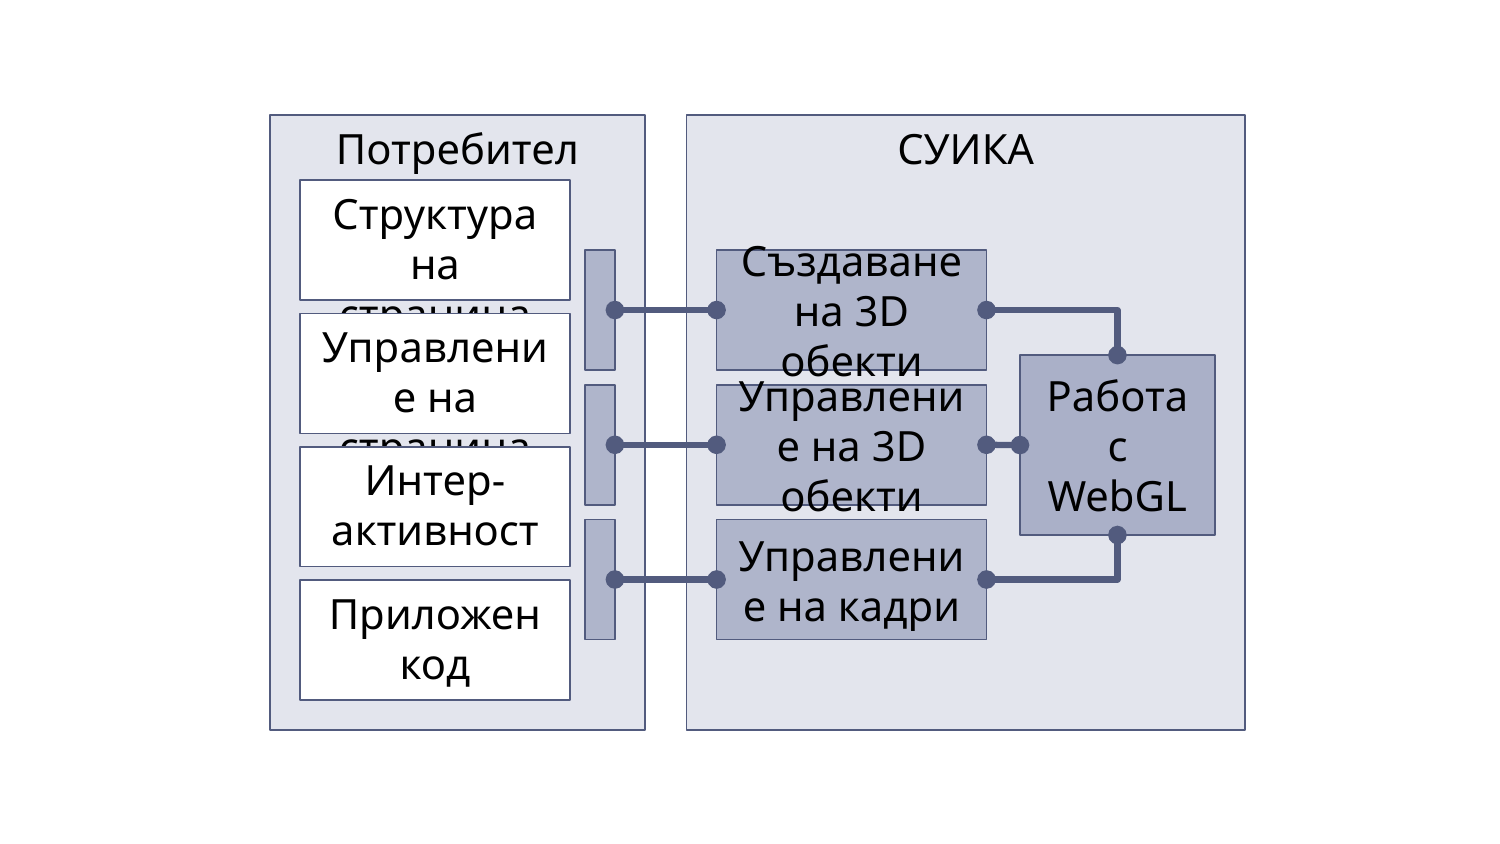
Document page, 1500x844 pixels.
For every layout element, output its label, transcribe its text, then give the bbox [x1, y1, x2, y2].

text_box Управление на 3D обекти [715, 383, 988, 506]
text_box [986, 534, 1118, 580]
text_box Създаване на 3D обекти [715, 248, 988, 372]
text_box [583, 383, 616, 506]
text_box Интер-активност [298, 445, 571, 568]
text_box Управление на страница [298, 312, 571, 435]
text_box [583, 248, 616, 372]
text_box Приложен код [298, 578, 571, 702]
text_box [583, 518, 616, 641]
text_box Работа с WebGL [1018, 353, 1217, 537]
text_box Управление на кадри [715, 518, 988, 641]
text_box Структура на страница [298, 178, 571, 302]
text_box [986, 309, 1118, 356]
text_box Потребител [268, 113, 646, 732]
text_box СУИКА [685, 113, 1246, 732]
